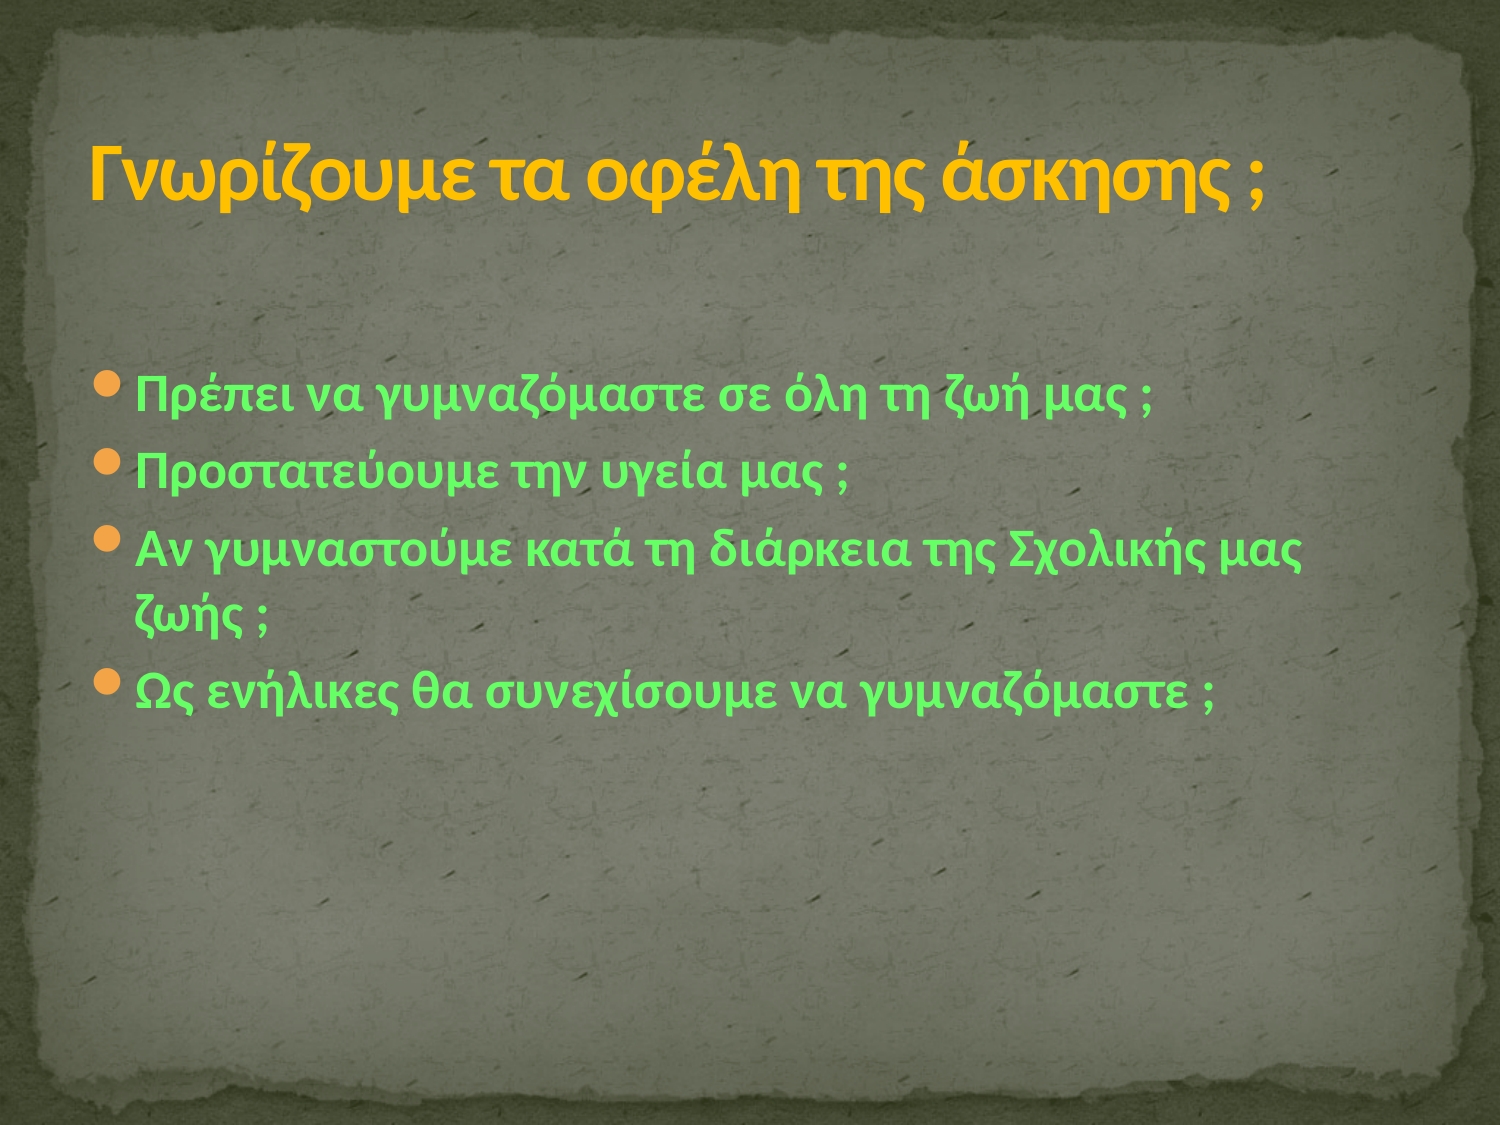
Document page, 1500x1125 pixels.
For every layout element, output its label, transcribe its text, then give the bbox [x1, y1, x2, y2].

title Γνωρίζουμε τα οφέλη της άσκησης ; [74, 24, 1425, 225]
list Πρέπει να γυμναζόμαστε σε όλη τη ζωή μας ; Προστατεύουμε την υγεία μας ; Αν γυμναστούμε κατά τη διάρκεια της Σχολικής μας ζωής ; Ως ενήλικες θα συνεχίσουμε να γυμναζόμαστε ; [75, 349, 1425, 1000]
